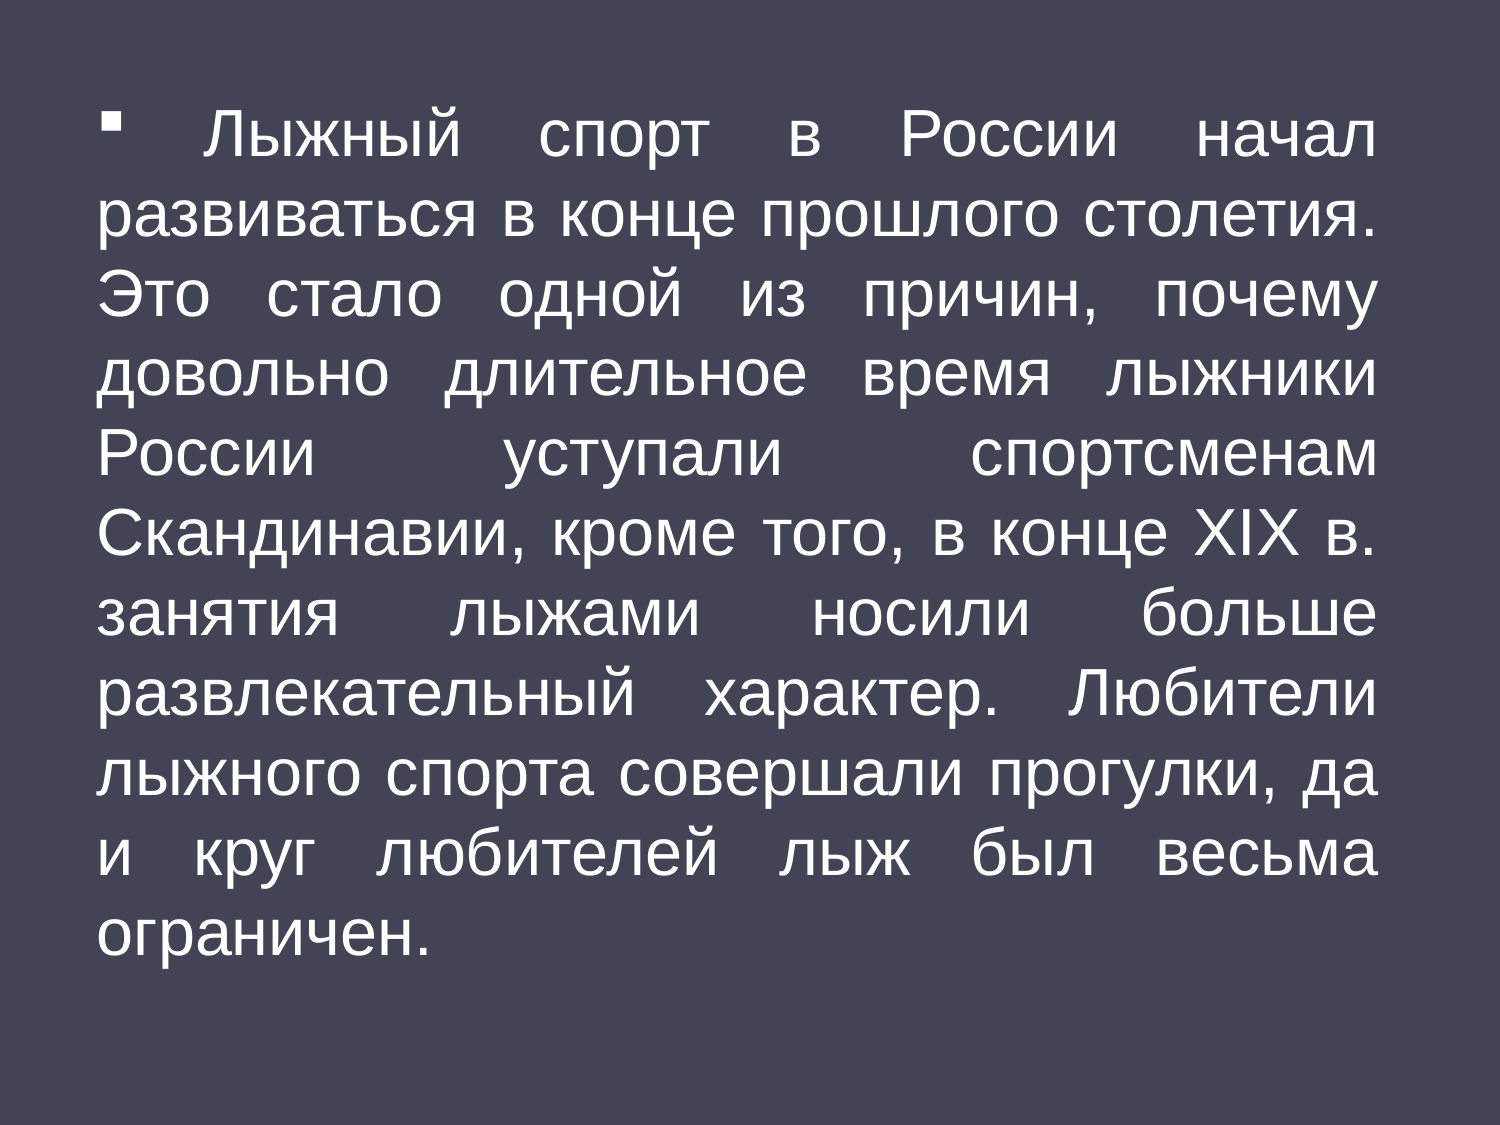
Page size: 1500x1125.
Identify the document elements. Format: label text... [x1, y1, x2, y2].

text_box Лыжный спорт в России начал развиваться в конце прошлого столетия. Это стало одной из причин, почему довольно длительное время лыжники России уступали спортсменам Скандинавии, кроме того, в конце XIX в. занятия лыжами носили больше развлекательный характер. Любители лыжного спорта совершали прогулки, да и круг любителей лыж был весьма ограничен. [82, 81, 1395, 977]
